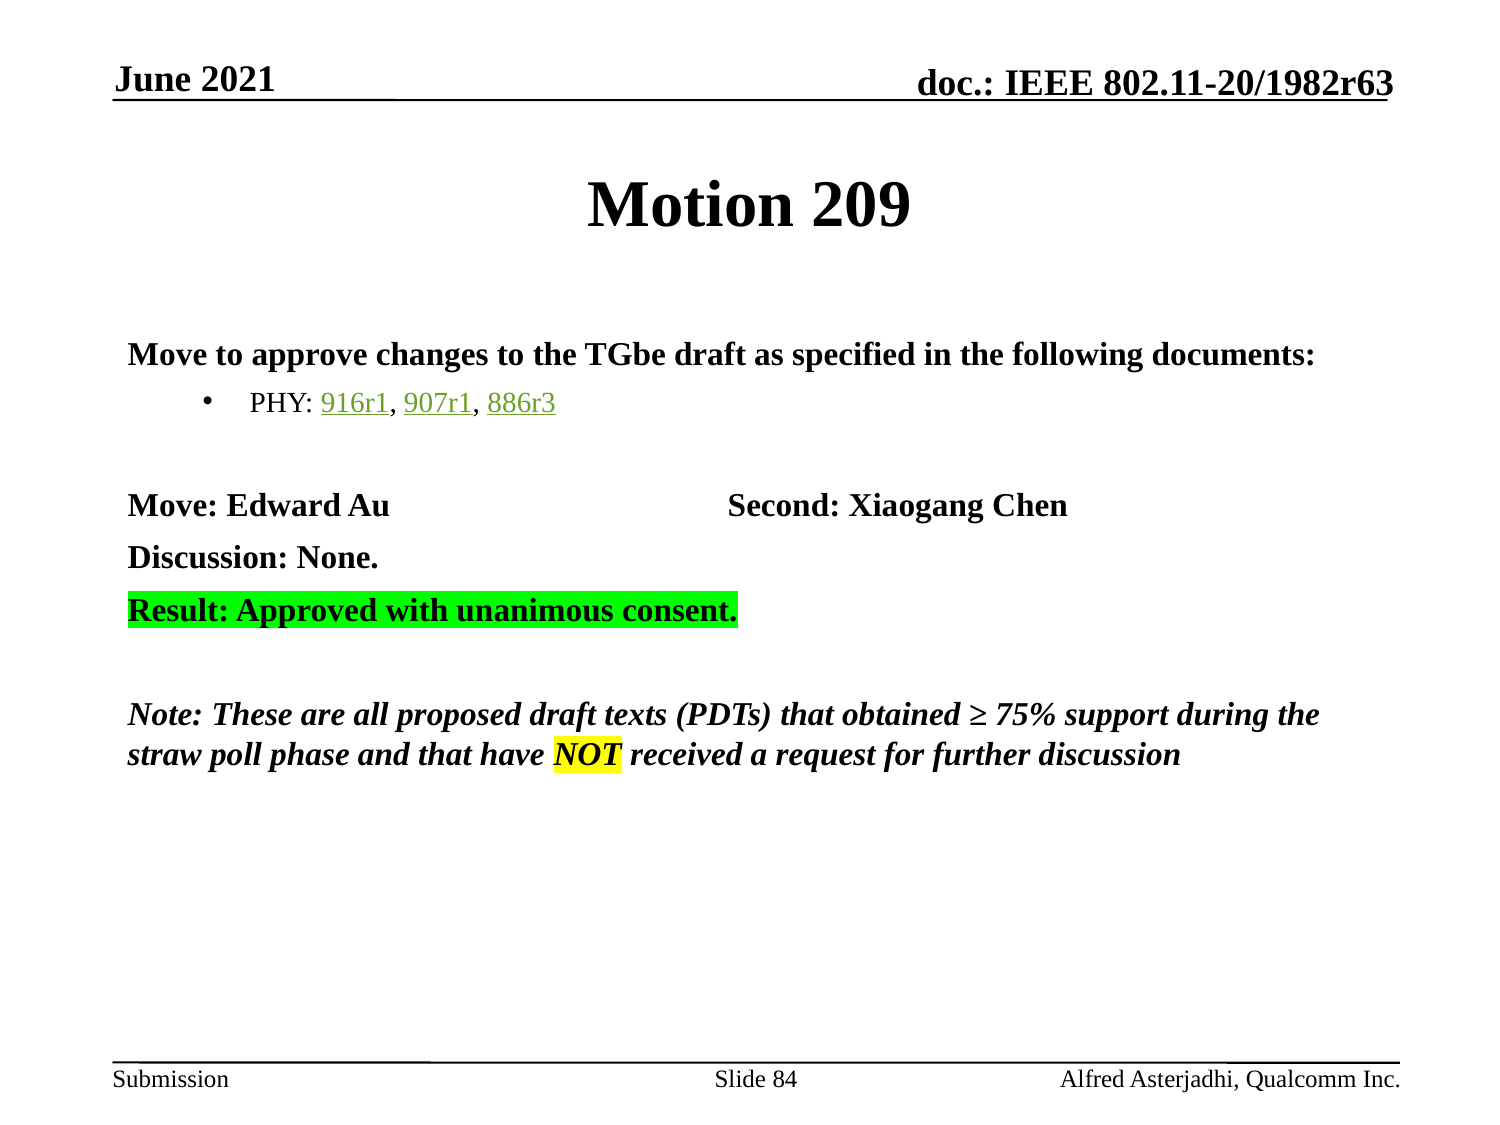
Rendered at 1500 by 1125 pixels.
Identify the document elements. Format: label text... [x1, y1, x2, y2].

list Move to approve changes to the TGbe draft as specified in the following documents: PHY: 916r1, 907r1, 886r3 Move: Edward Au Second: Xiaogang Chen Discussion: None. Result: Approved with unanimous consent. Note: These are all proposed draft texts (PDTs) that obtained ≥ 75% support during the straw poll phase and that have NOT received a request for further discussion [112, 324, 1388, 1000]
slide_number Slide 84 [712, 1061, 800, 1123]
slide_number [114, 54, 423, 100]
footer Alfred Asterjadhi, Qualcomm Inc. [878, 1061, 1402, 1093]
title Motion 209 [112, 112, 1388, 288]
